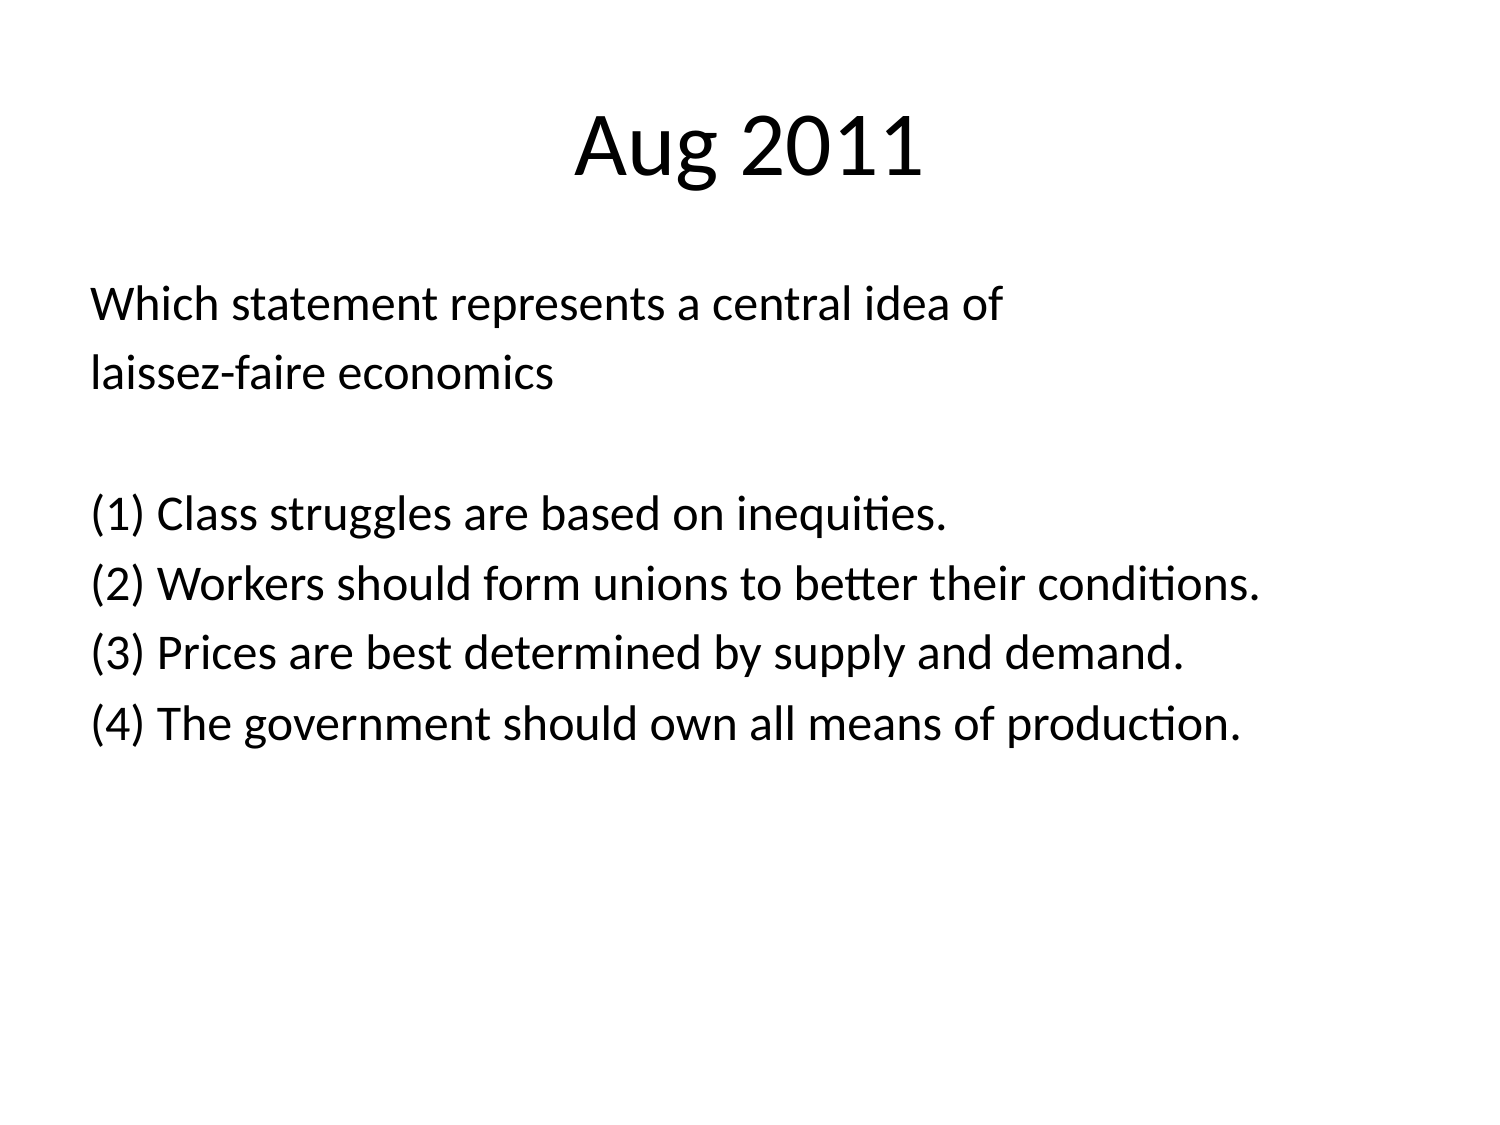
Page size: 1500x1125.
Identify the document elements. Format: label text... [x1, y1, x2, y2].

title Aug 2011 [75, 45, 1425, 233]
list Which statement represents a central idea of laissez-faire economics (1) Class struggles are based on inequities. (2) Workers should form unions to better their conditions. (3) Prices are best determined by supply and demand. (4) The government should own all means of production. [75, 262, 1425, 1005]
